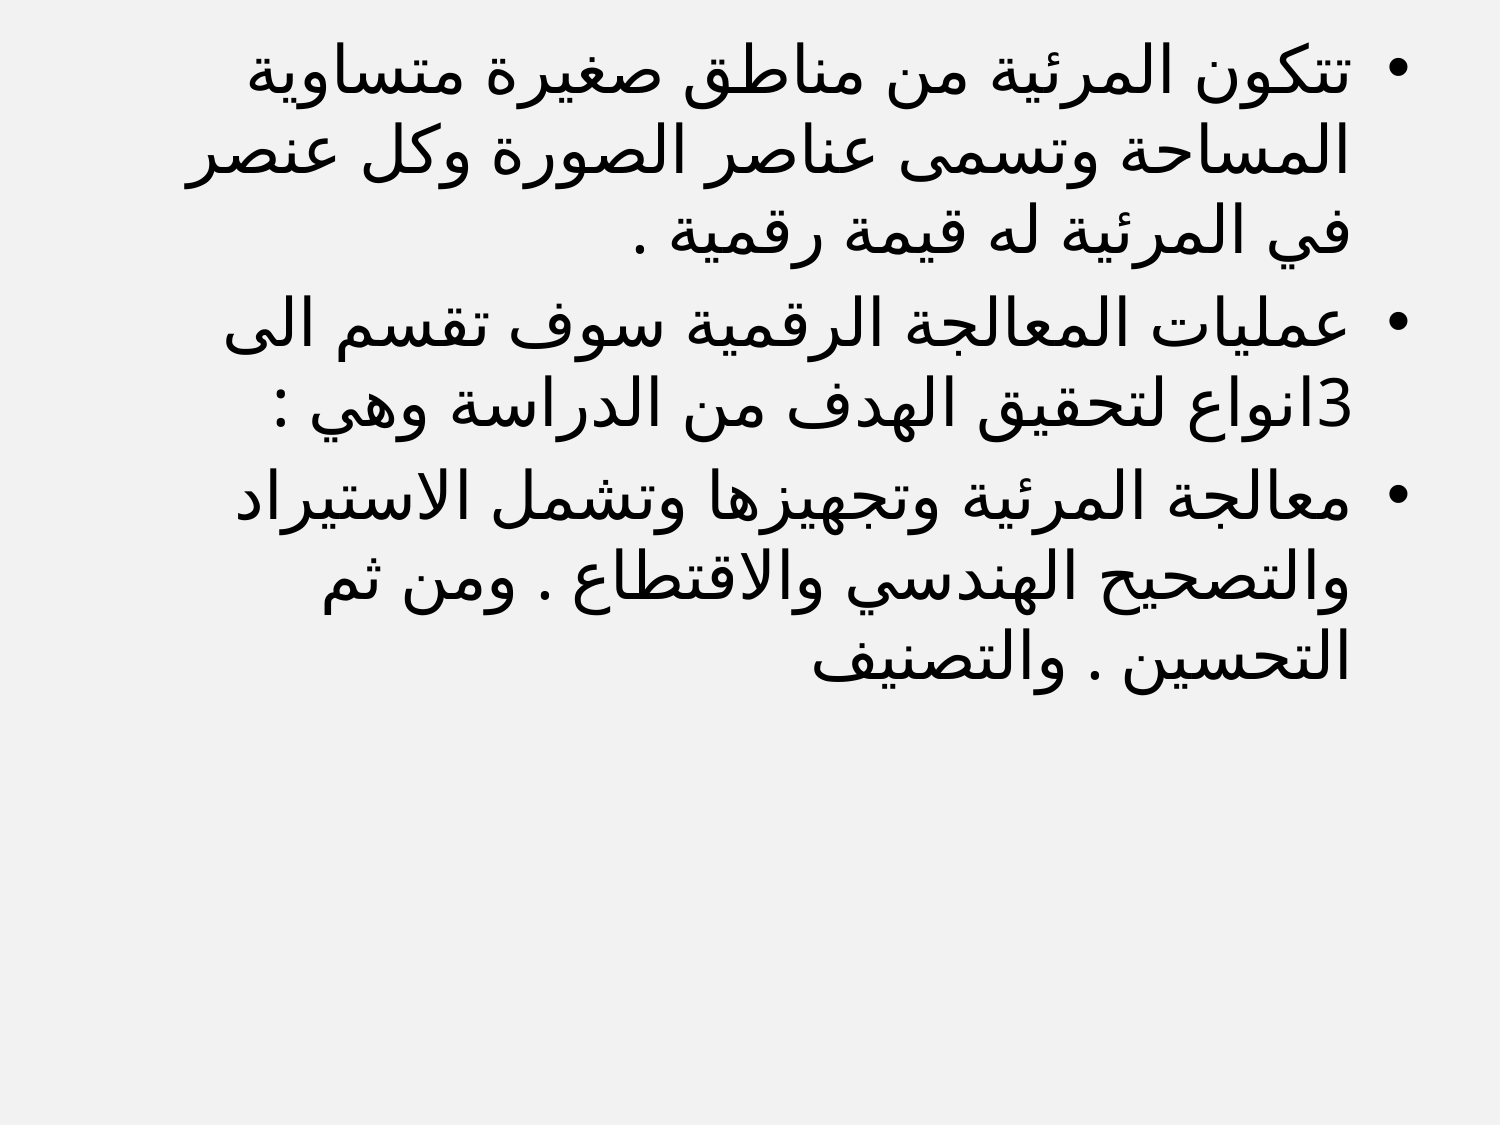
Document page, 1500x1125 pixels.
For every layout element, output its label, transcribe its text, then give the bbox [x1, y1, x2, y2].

list تتكون المرئية من مناطق صغيرة متساوية المساحة وتسمى عناصر الصورة وكل عنصر في المرئية له قيمة رقمية . عمليات المعالجة الرقمية سوف تقسم الى 3انواع لتحقيق الهدف من الدراسة وهي : معالجة المرئية وتجهيزها وتشمل الاستيراد والتصحيح الهندسي والاقتطاع . ومن ثم التحسين . والتصنيف [75, 19, 1425, 1005]
